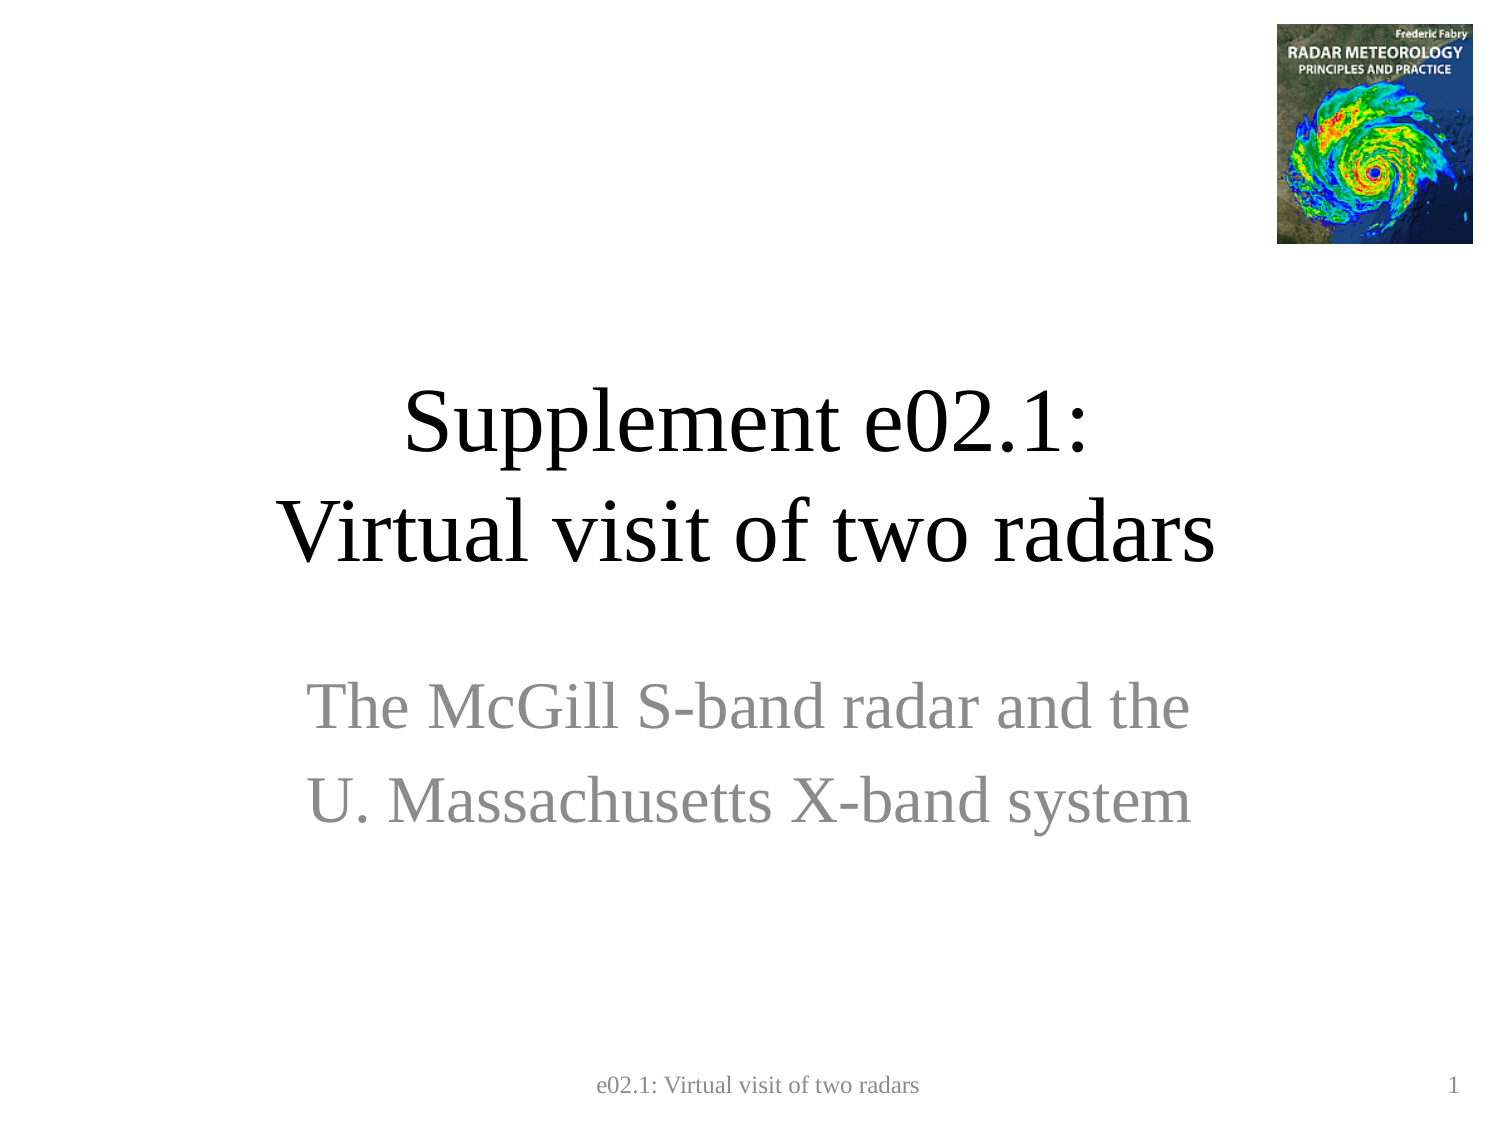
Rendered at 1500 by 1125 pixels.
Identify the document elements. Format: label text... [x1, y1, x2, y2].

picture [1277, 24, 1473, 244]
subtitle The McGill S-band radar and the U. Massachusetts X-band system [225, 654, 1275, 878]
slide_number 1 [1374, 1053, 1475, 1113]
footer e02.1: Virtual visit of two radars [169, 1053, 1348, 1113]
title Supplement e02.1: Virtual visit of two radars [88, 349, 1407, 591]
